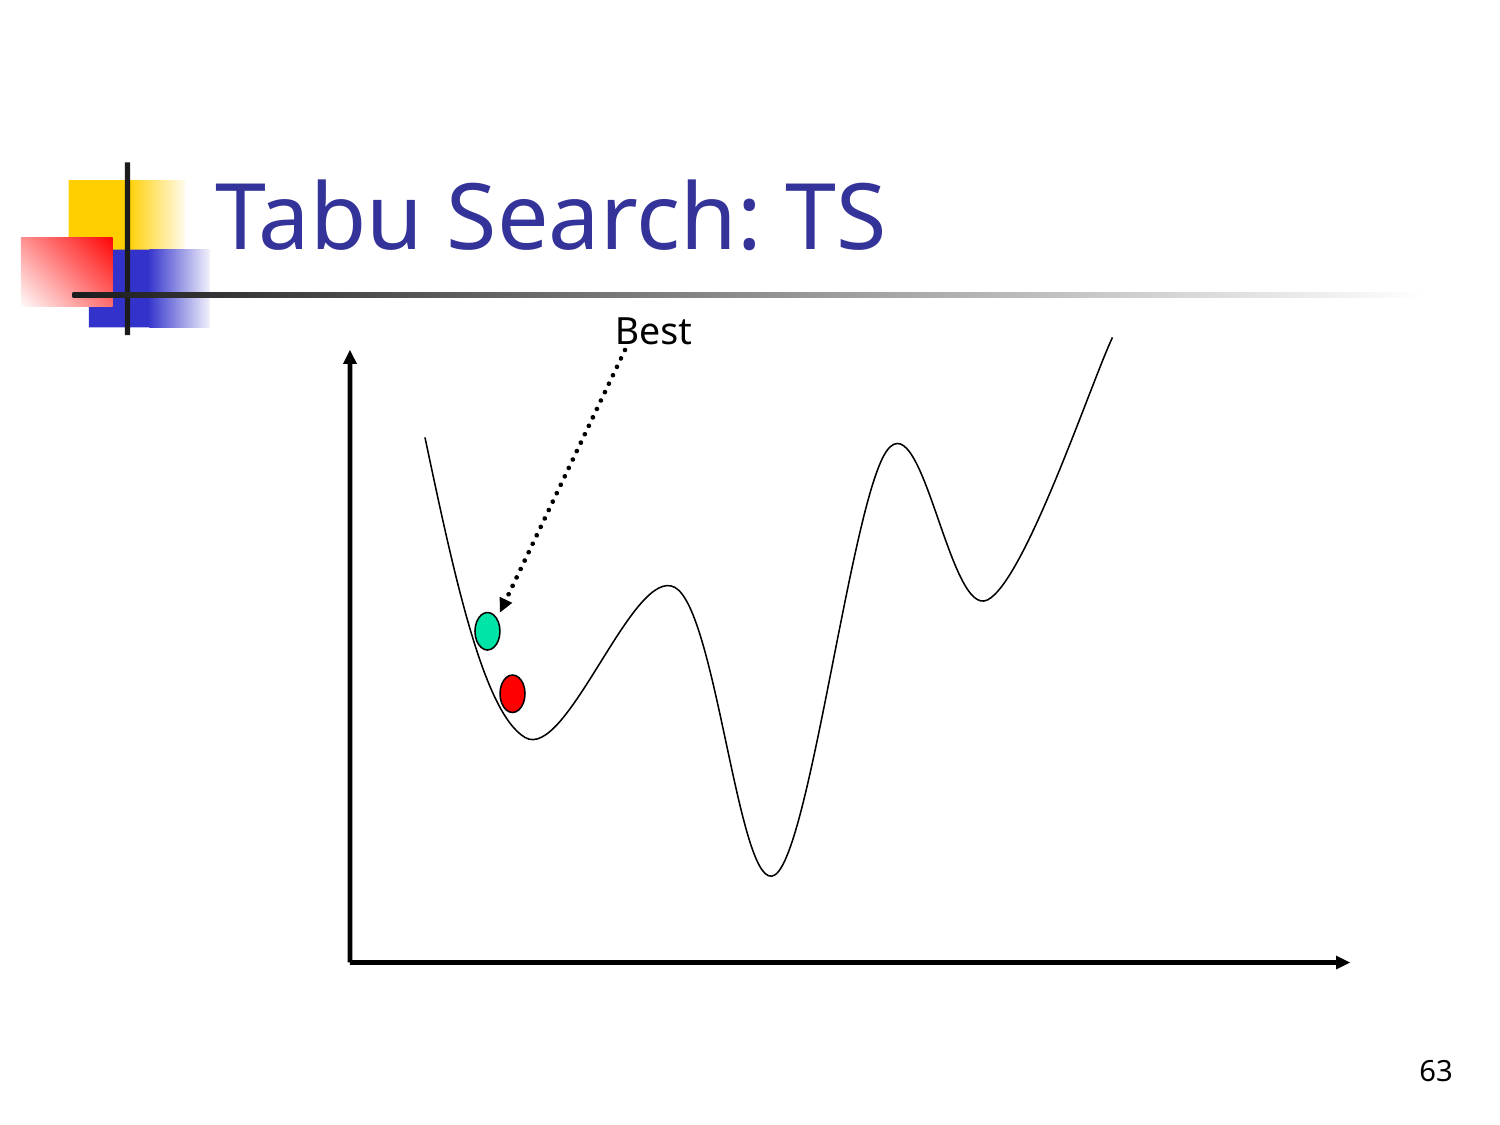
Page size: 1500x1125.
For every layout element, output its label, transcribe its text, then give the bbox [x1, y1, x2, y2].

text_box [424, 337, 1113, 877]
slide_number 63 [1154, 1023, 1468, 1100]
text_box [349, 956, 1351, 969]
text_box [474, 612, 500, 651]
text_box [499, 598, 511, 613]
text_box [500, 675, 526, 713]
text_box Best [600, 299, 775, 360]
text_box [343, 349, 357, 962]
title Tabu Search: TS [199, 140, 1479, 276]
